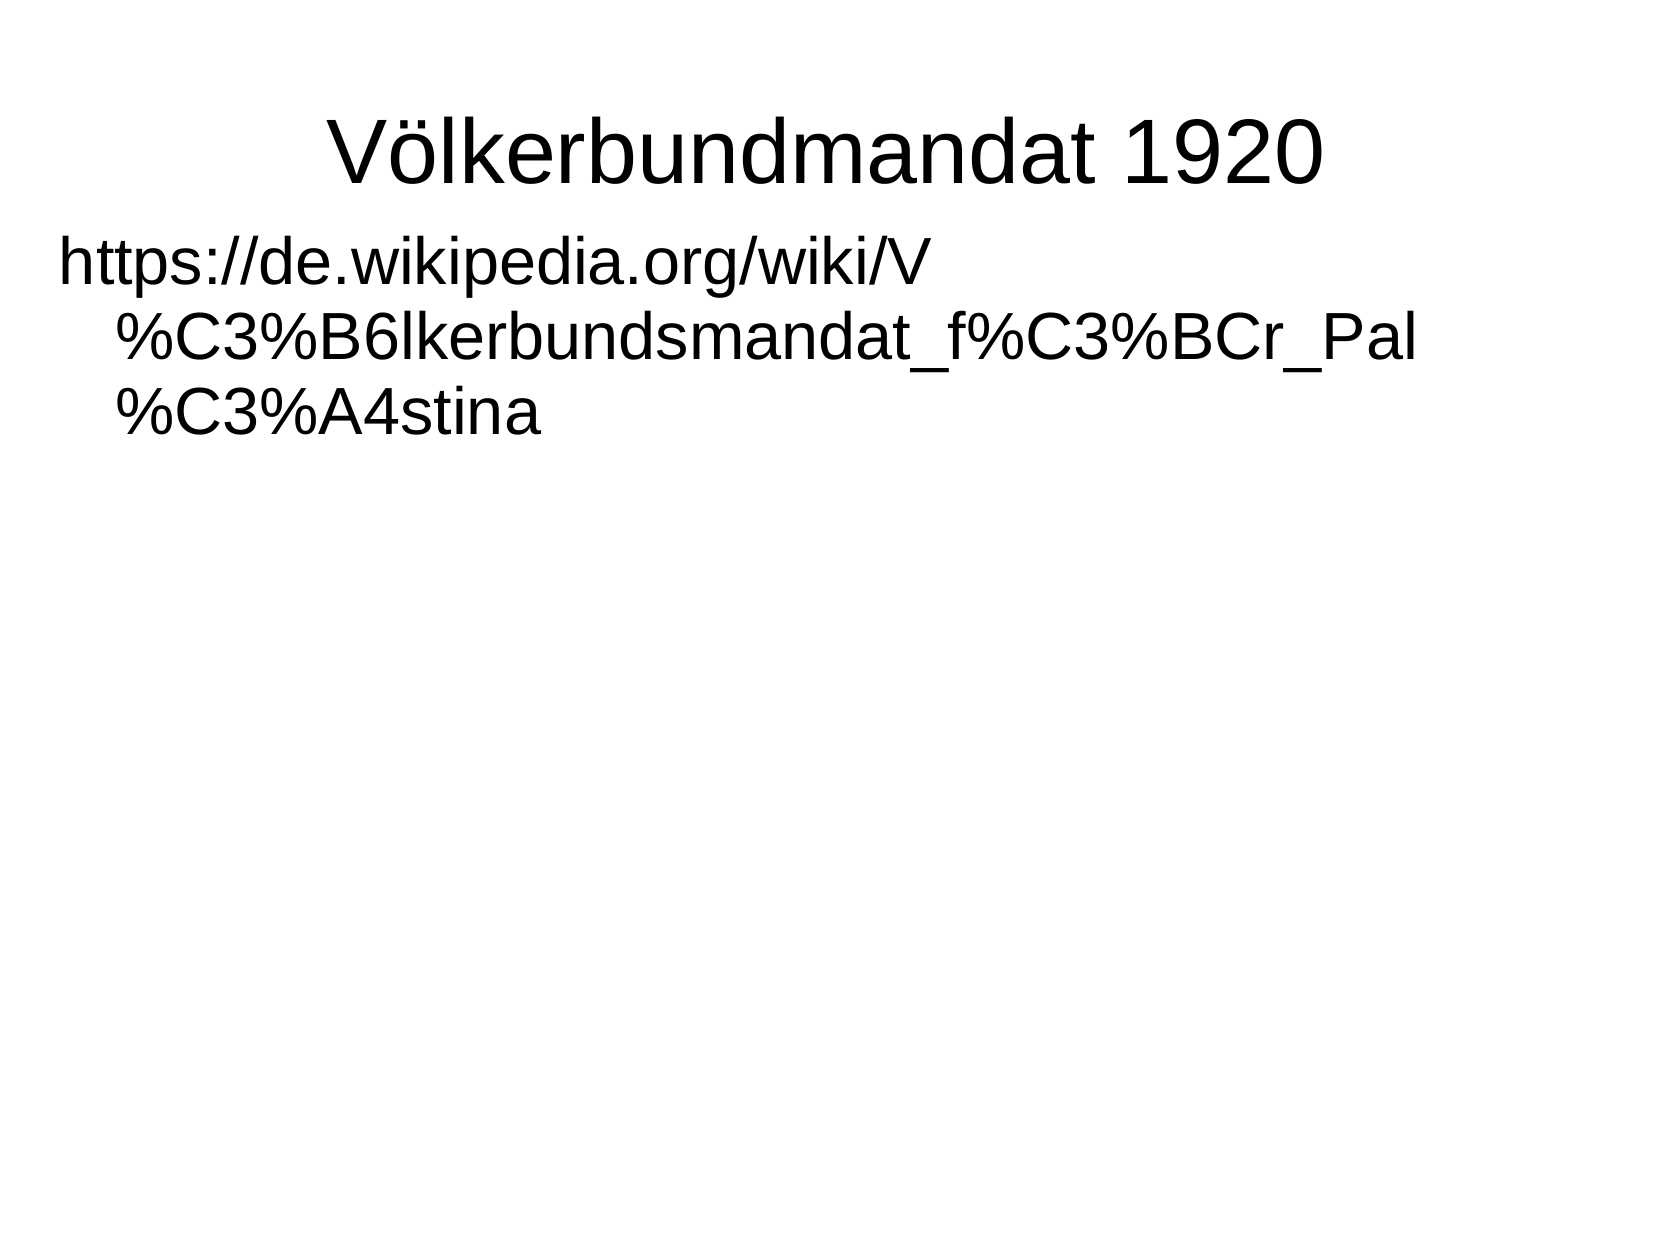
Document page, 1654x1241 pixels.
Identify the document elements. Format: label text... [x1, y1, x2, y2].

list https://de.wikipedia.org/wiki/V%C3%B6lkerbundsmandat_f%C3%BCr_Pal%C3%A4stina [58, 220, 1547, 940]
title Völkerbundmandat 1920 [82, 49, 1571, 257]
